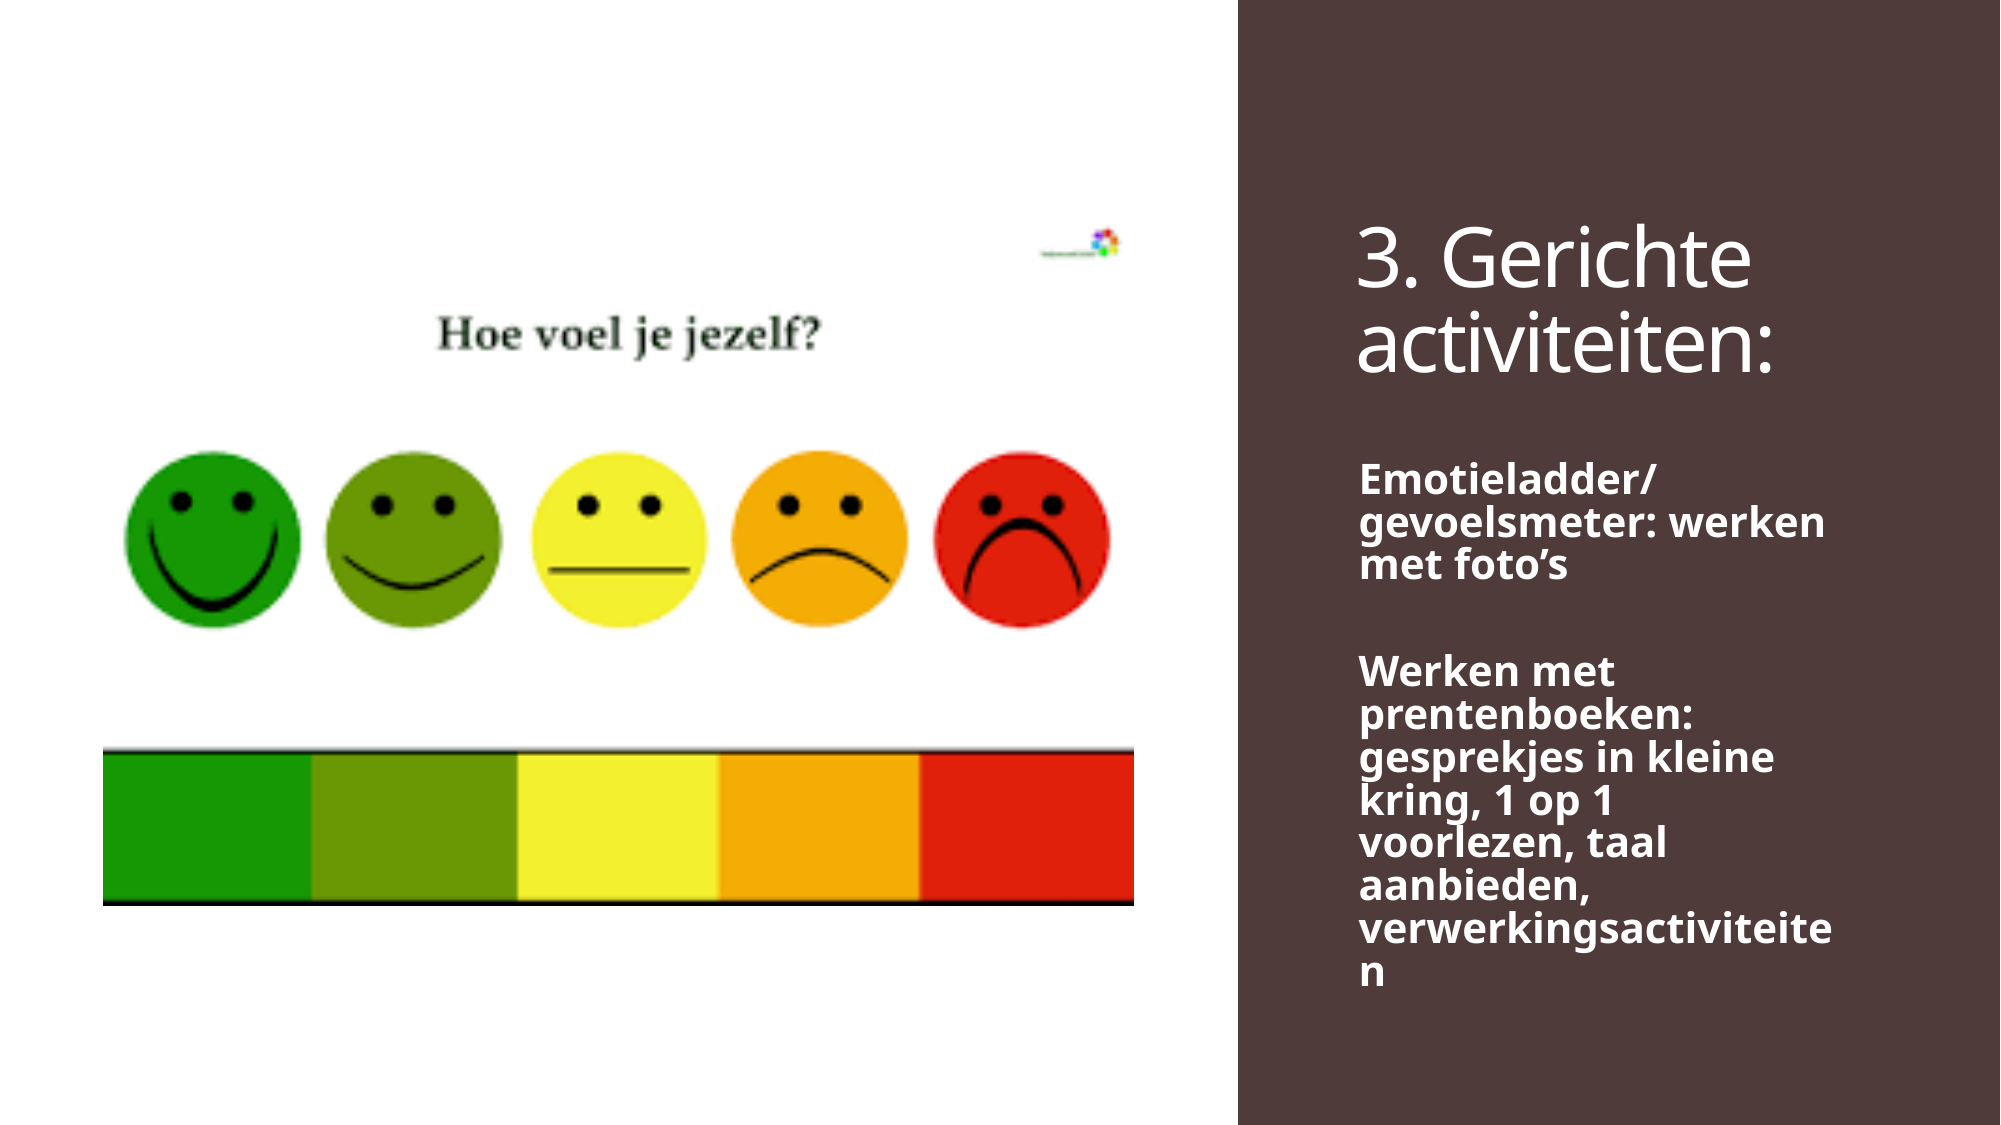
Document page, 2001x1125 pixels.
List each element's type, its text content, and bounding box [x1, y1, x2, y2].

text_box 3. Gerichte activiteiten: [1340, 81, 1899, 397]
text_box [1238, 0, 2000, 1125]
picture [103, 220, 1135, 907]
text_box Emotieladder/ gevoelsmeter: werken met foto’s Werken met prentenboeken: gesprekjes in kleine kring, 1 op 1 voorlezen, taal aanbieden, verwerkingsactiviteiten [1296, 452, 1855, 1004]
